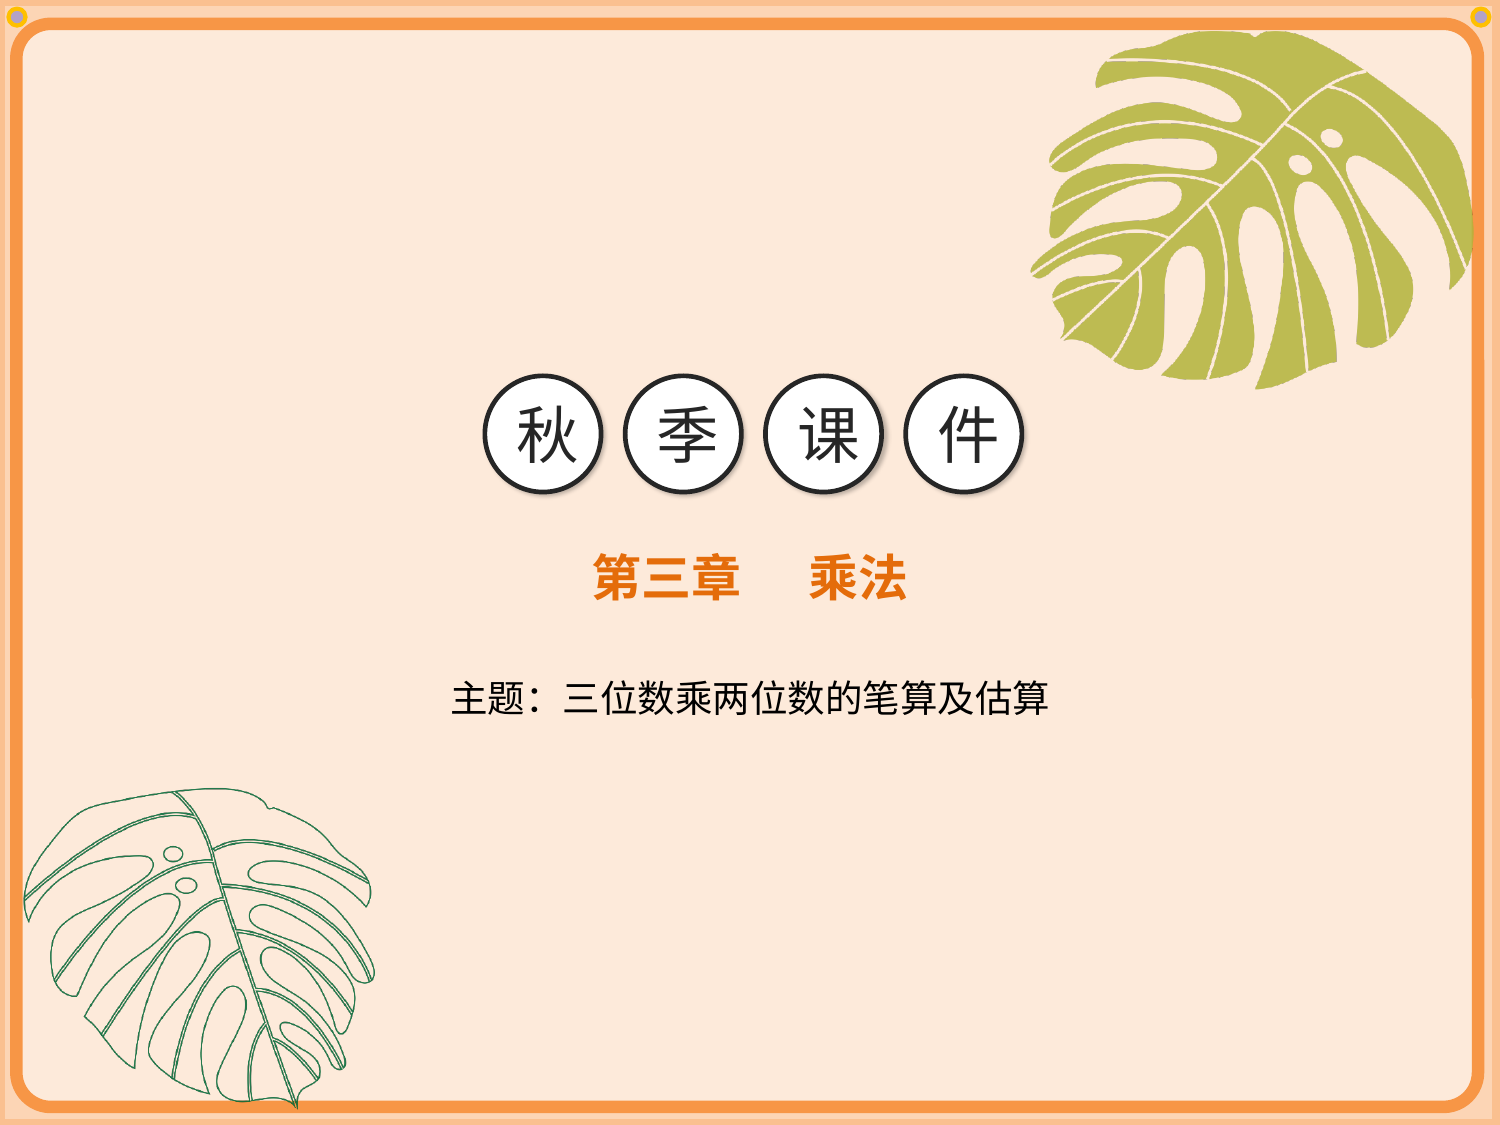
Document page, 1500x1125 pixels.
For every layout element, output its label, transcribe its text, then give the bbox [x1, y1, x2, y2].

picture [1013, 0, 1500, 445]
picture [10, 757, 409, 1125]
text_box 第三章 乘法 [397, 538, 1102, 614]
text_box 主题：三位数乘两位数的笔算及估算 [374, 645, 1126, 728]
